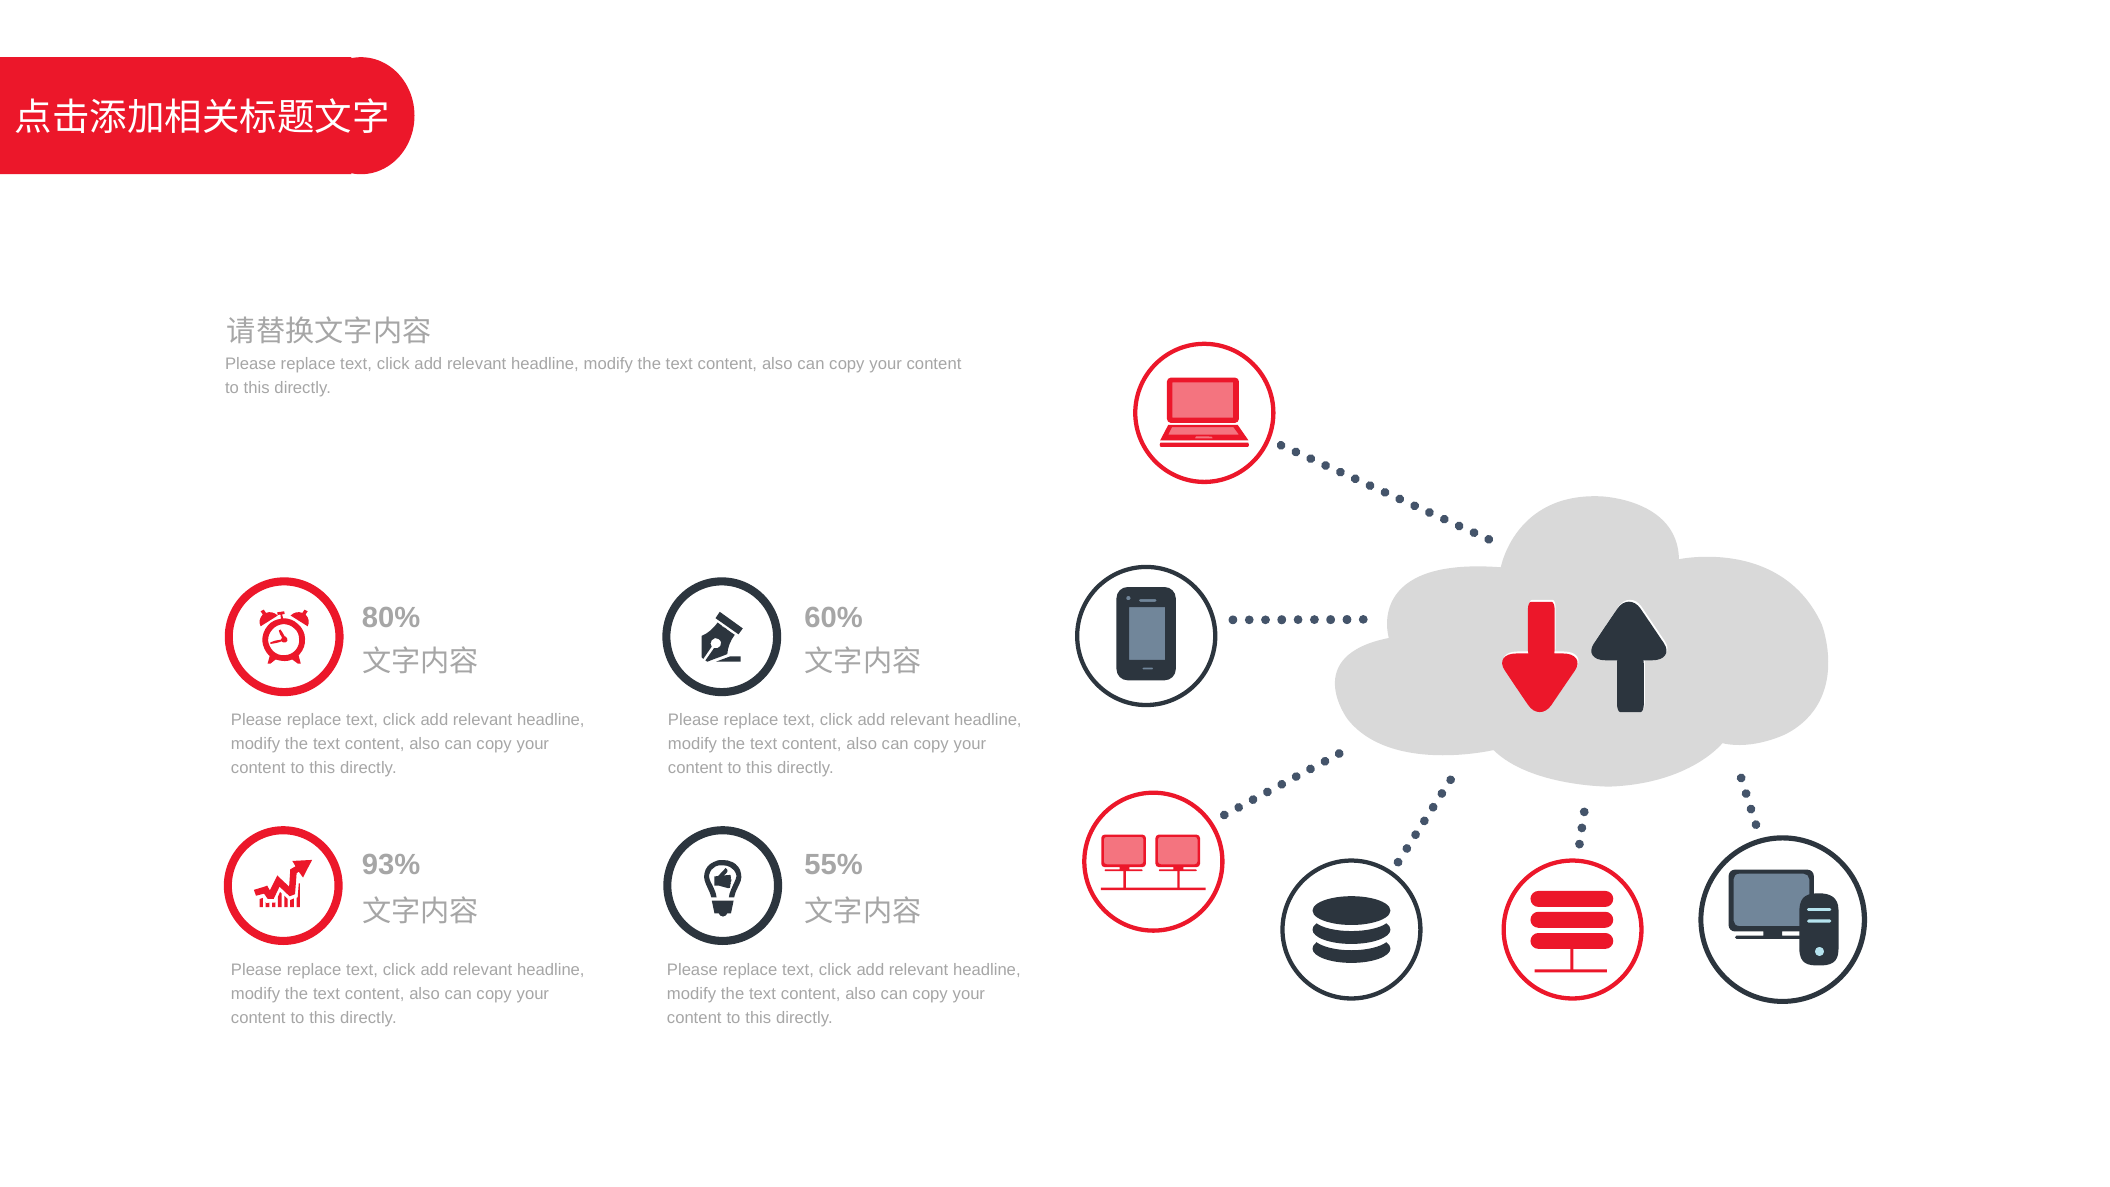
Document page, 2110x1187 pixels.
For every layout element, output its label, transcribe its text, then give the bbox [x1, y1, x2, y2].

text_box 93% [347, 831, 436, 888]
text_box [259, 609, 306, 664]
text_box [1075, 341, 1868, 1004]
text_box 请替换文字内容 [212, 298, 447, 341]
text_box 55% [789, 831, 878, 888]
text_box [277, 892, 282, 908]
text_box [296, 883, 300, 908]
text_box [222, 825, 344, 947]
text_box [290, 609, 309, 627]
text_box 文字内容 [789, 878, 937, 935]
text_box Please replace text, click add relevant headline, modify the text content, also can copy your content to this directly. [216, 697, 610, 785]
text_box Please replace text, click add relevant headline, modify the text content, also can copy your content to this directly. [652, 947, 1046, 1035]
text_box [711, 900, 734, 917]
text_box 80% [347, 583, 436, 641]
text_box Please replace text, click add relevant headline, modify the text content, also can copy your content to this directly. [210, 341, 989, 405]
text_box 文字内容 [789, 627, 937, 685]
text_box [701, 611, 743, 662]
text_box [284, 895, 288, 908]
text_box [253, 859, 313, 899]
text_box [704, 860, 742, 898]
text_box [661, 576, 783, 697]
text_box 点击添加相关标题文字 [0, 85, 415, 146]
text_box [223, 576, 345, 697]
text_box 60% [789, 583, 878, 641]
text_box 文字内容 [347, 627, 494, 685]
text_box Please replace text, click add relevant headline, modify the text content, also can copy your content to this directly. [653, 697, 1047, 785]
text_box [290, 898, 294, 908]
text_box [662, 825, 784, 947]
text_box 文字内容 [347, 878, 494, 935]
text_box Please replace text, click add relevant headline, modify the text content, also can copy your content to this directly. [216, 947, 610, 1035]
text_box [259, 897, 263, 908]
